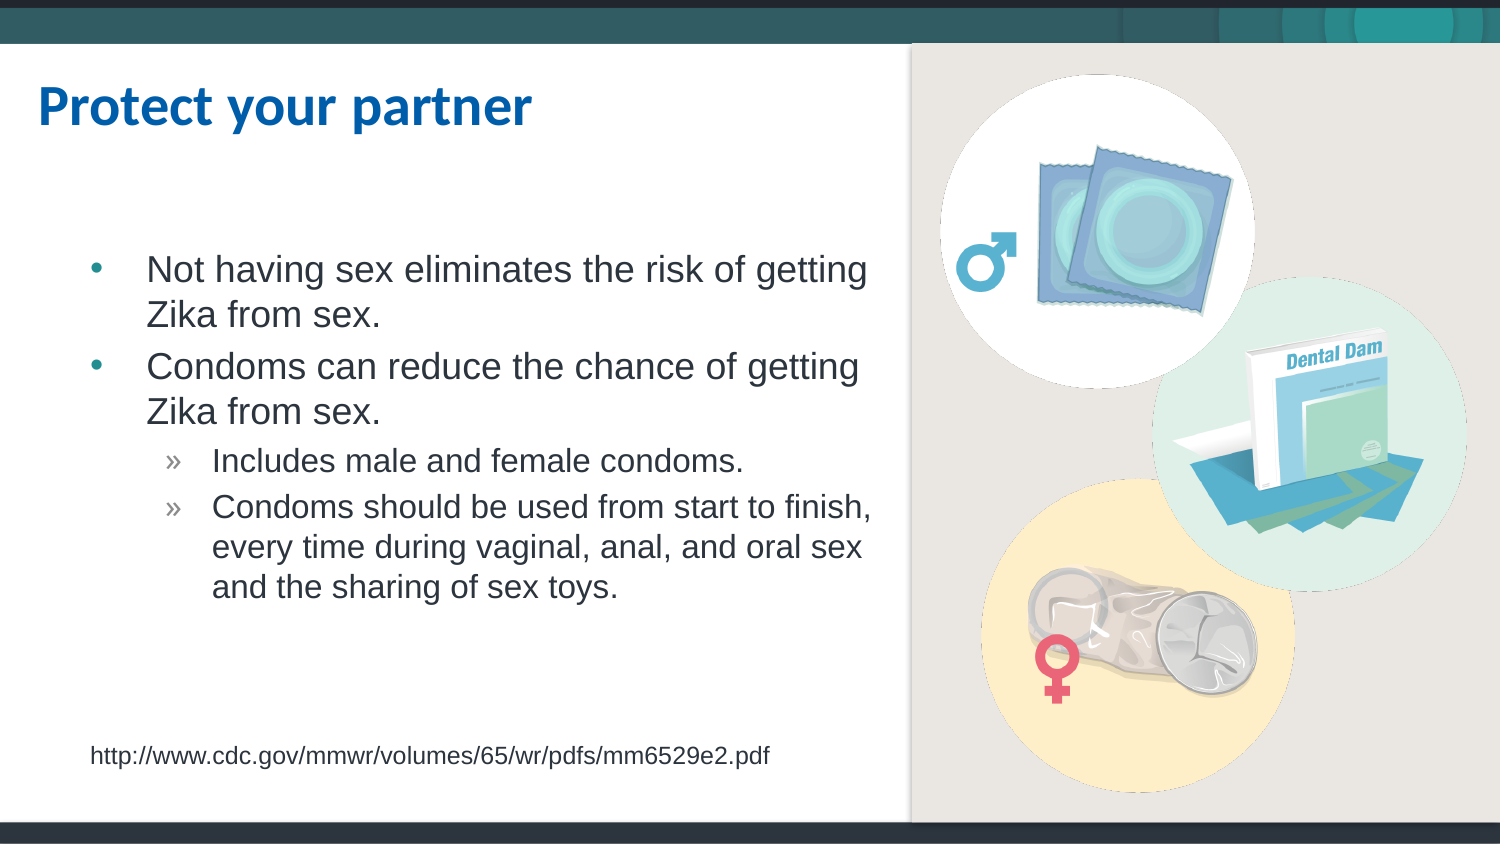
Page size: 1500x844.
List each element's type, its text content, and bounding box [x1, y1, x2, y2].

list Not having sex eliminates the risk of getting Zika from sex. Condoms can reduce the chance of getting Zika from sex. Includes male and female condoms. Condoms should be used from start to finish, every time during vaginal, anal, and oral sex and the sharing of sex toys. http://www.cdc.gov/mmwr/volumes/65/wr/pdfs/mm6529e2.pdf [75, 237, 889, 794]
picture [0, 0, 1500, 44]
picture [939, 72, 1467, 794]
title Protect your partner [23, 59, 889, 211]
